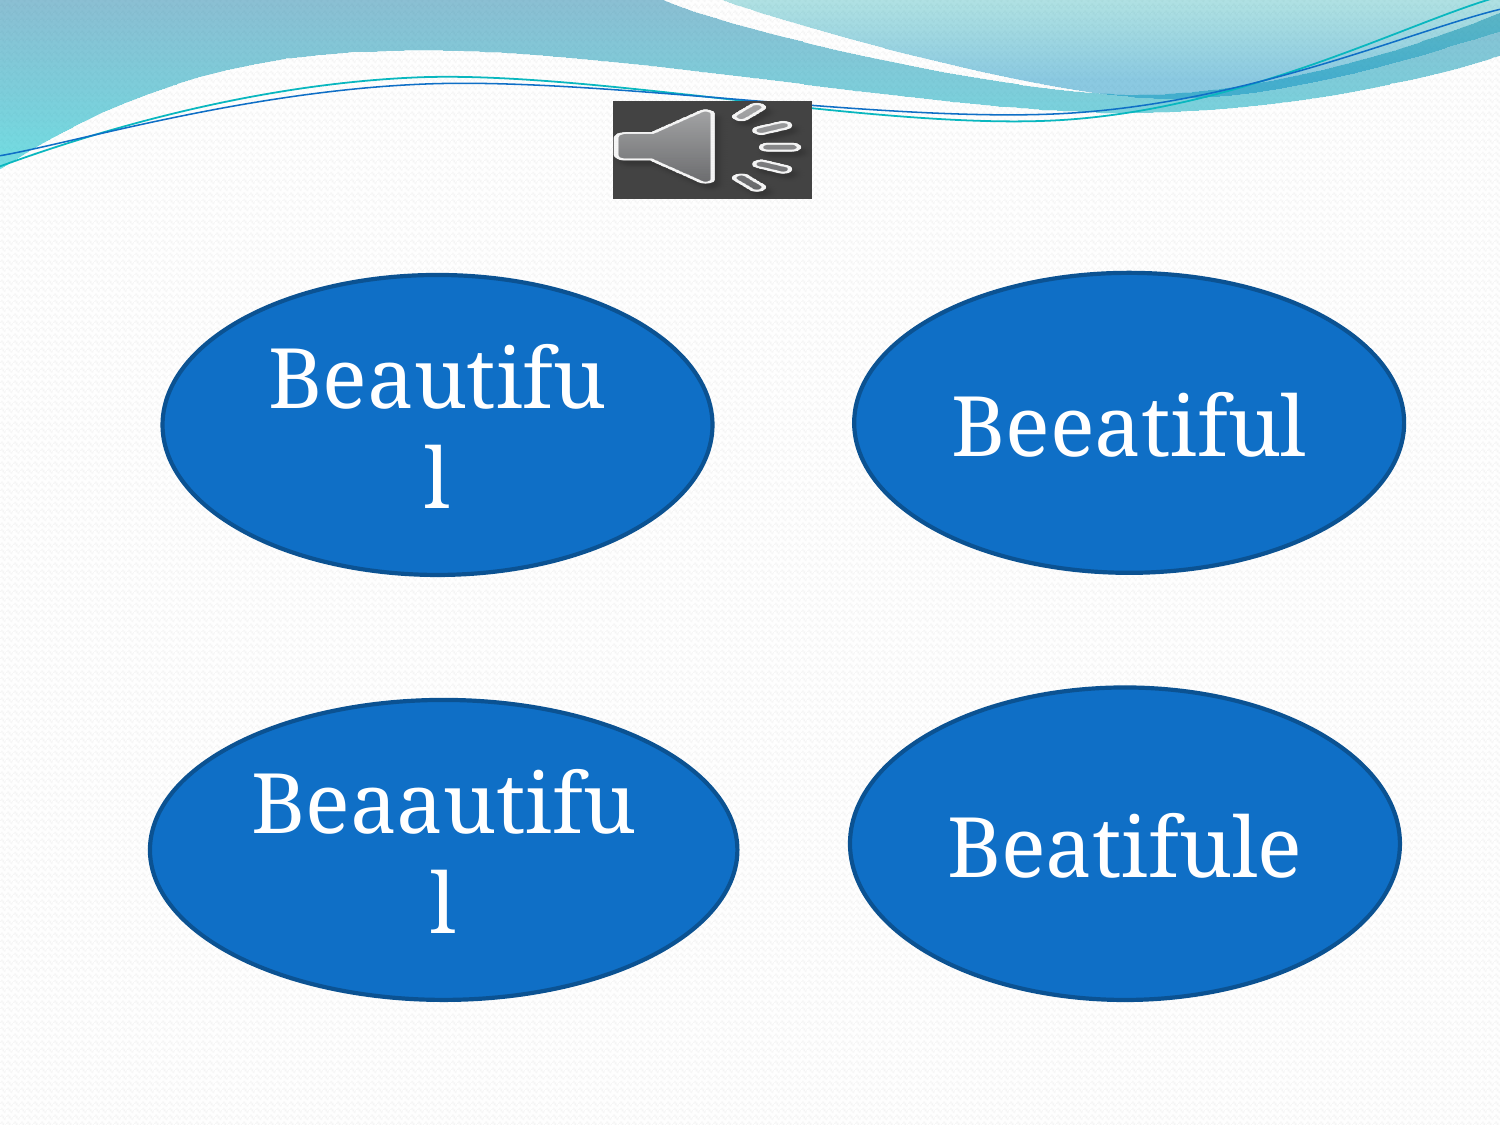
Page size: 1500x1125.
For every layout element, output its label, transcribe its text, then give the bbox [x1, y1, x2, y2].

picture [612, 99, 813, 201]
text_box Beeatiful [852, 270, 1407, 575]
text_box Beaautiful [147, 697, 740, 1003]
text_box Beautiful [160, 272, 715, 578]
text_box Beatifule [847, 685, 1403, 1003]
